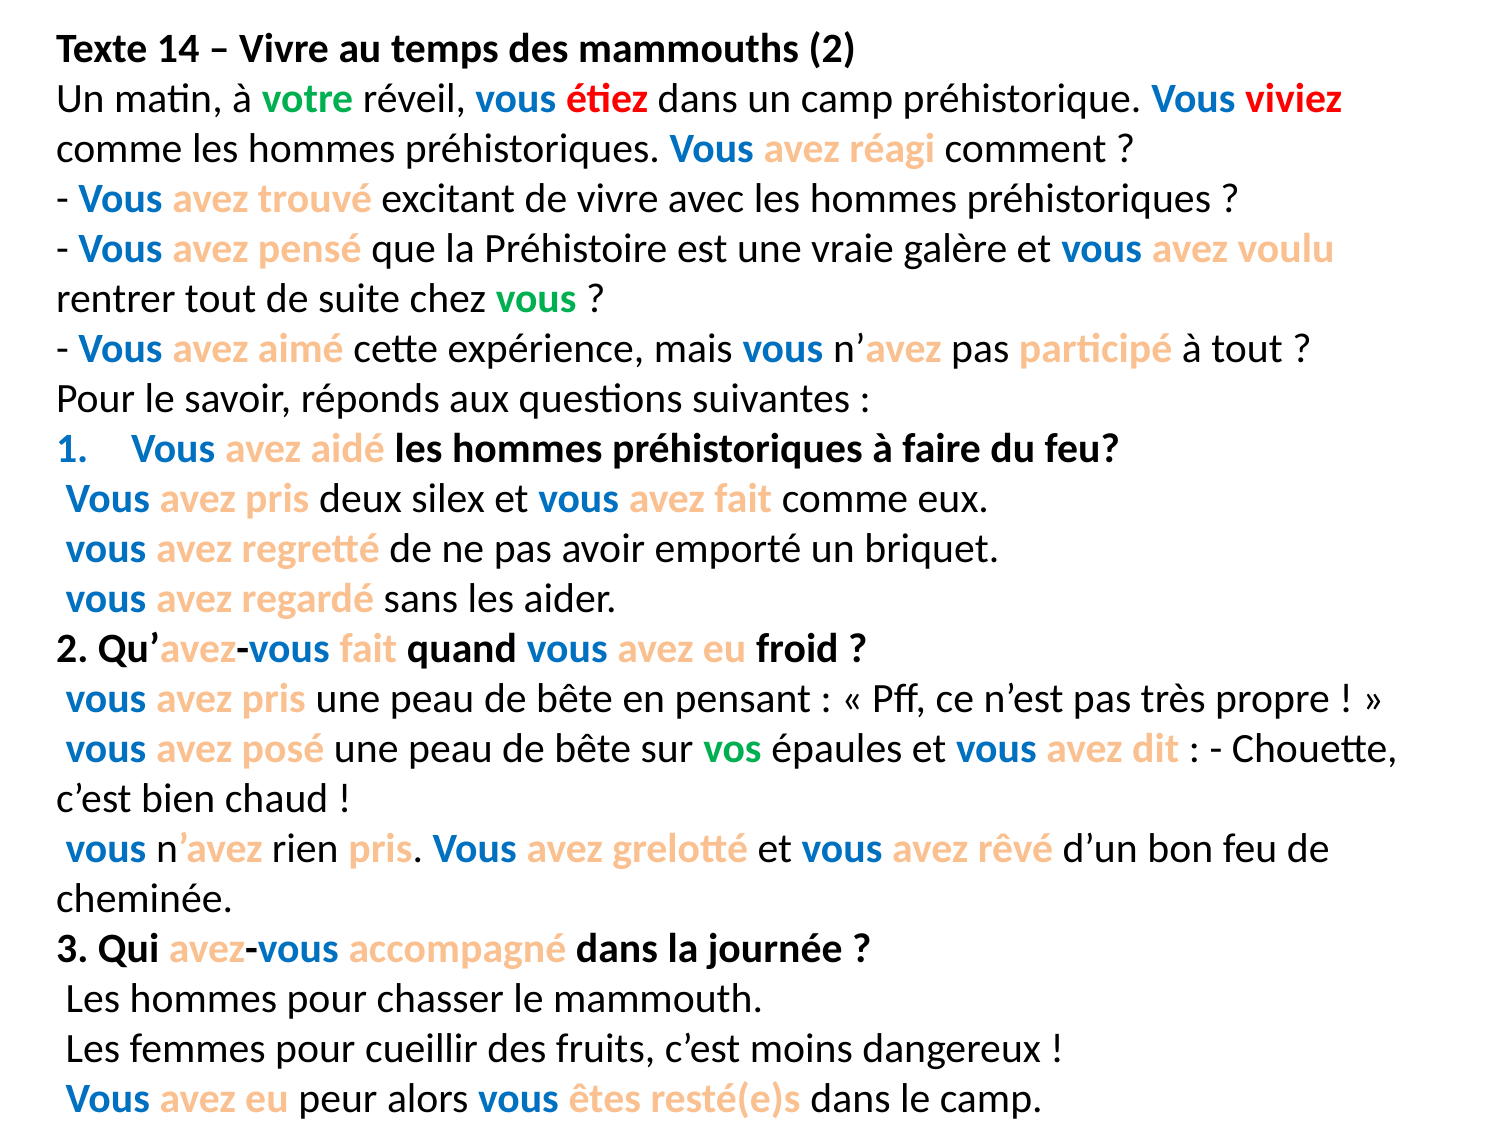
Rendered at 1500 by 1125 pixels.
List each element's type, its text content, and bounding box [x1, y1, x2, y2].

text_box Texte 14 – Vivre au temps des mammouths (2) Un matin, à votre réveil, vous étiez dans un camp préhistorique. Vous viviez comme les hommes préhistoriques. Vous avez réagi comment ? - Vous avez trouvé excitant de vivre avec les hommes préhistoriques ? - Vous avez pensé que la Préhistoire est une vraie galère et vous avez voulu rentrer tout de suite chez vous ? - Vous avez aimé cette expérience, mais vous n’avez pas participé à tout ? Pour le savoir, réponds aux questions suivantes : Vous avez aidé les hommes préhistoriques à faire du feu? Vous avez pris deux silex et vous avez fait comme eux. vous avez regretté de ne pas avoir emporté un briquet. vous avez regardé sans les aider. 2. Qu’avez-vous fait quand vous avez eu froid ? vous avez pris une peau de bête en pensant : « Pff, ce n’est pas très propre ! » vous avez posé une peau de bête sur vos épaules et vous avez dit : - Chouette, c’est bien chaud ! vous n’avez rien pris. Vous avez grelotté et vous avez rêvé d’un bon feu de cheminée. 3. Qui avez-vous accompagné dans la journée ? Les hommes pour chasser le mammouth. Les femmes pour cueillir des fruits, c’est moins dangereux ! Vous avez eu peur alors vous êtes resté(e)s dans le camp. [41, 13, 1471, 1125]
